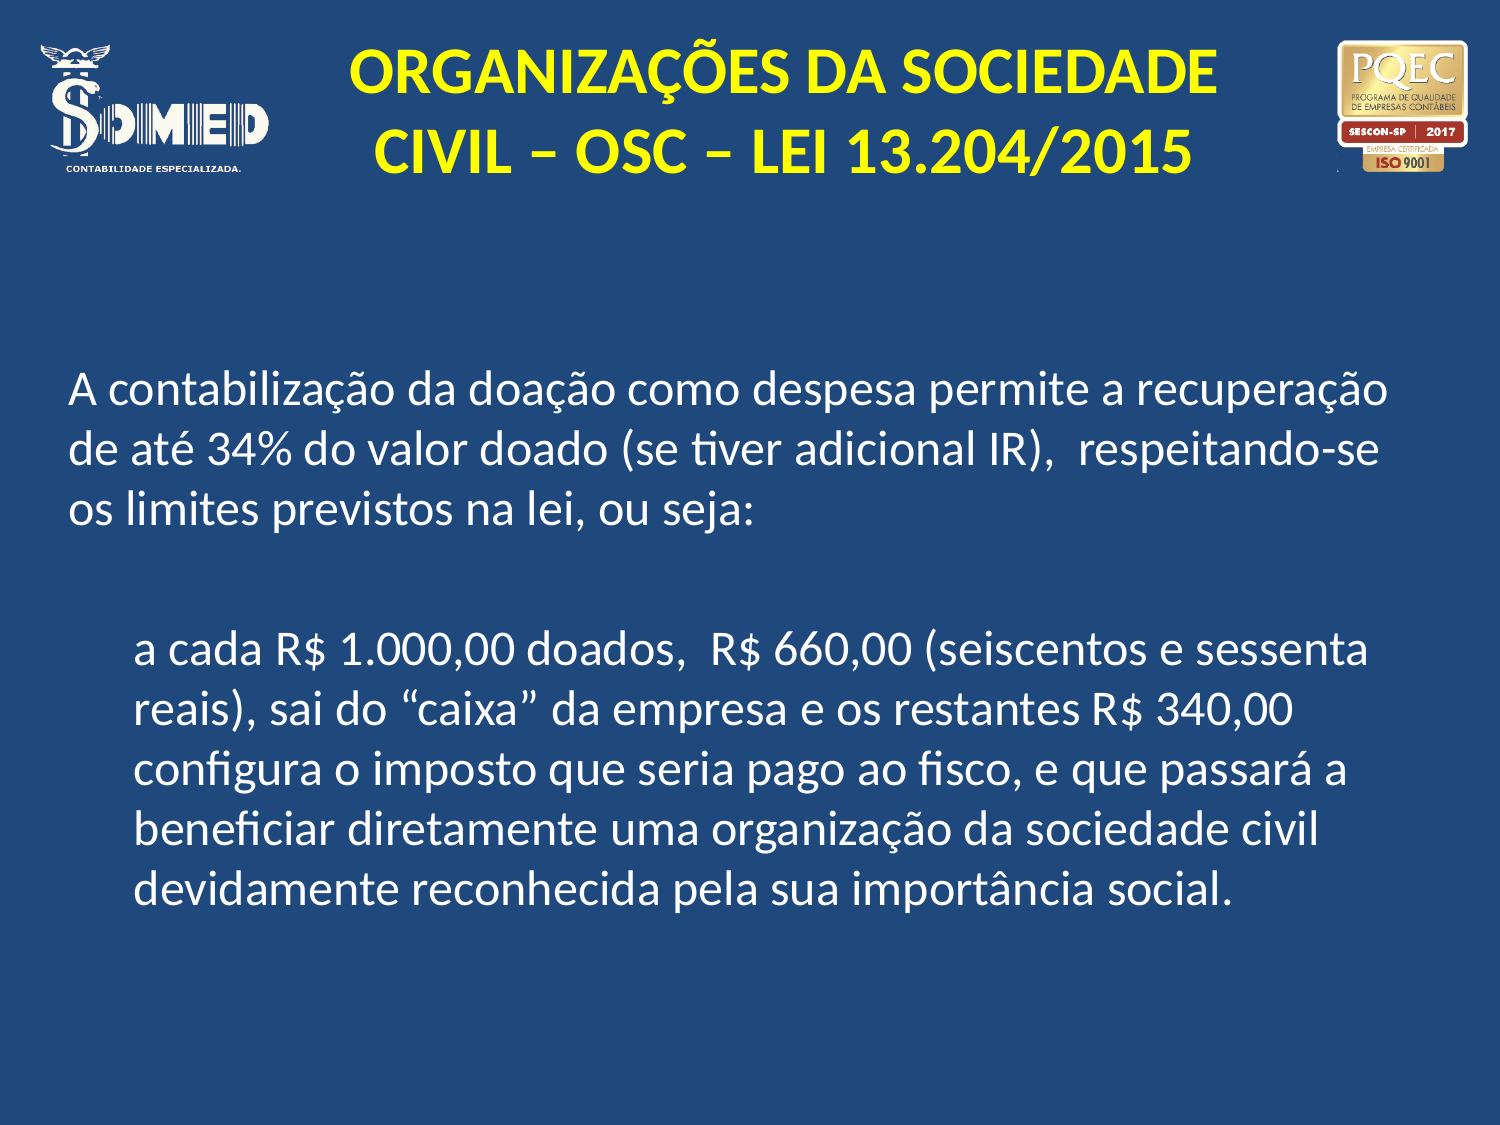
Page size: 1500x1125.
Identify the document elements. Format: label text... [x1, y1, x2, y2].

title ORGANIZAÇÕES DA SOCIEDADE CIVIL – OSC – LEI 13.204/2015 [117, 53, 1468, 241]
picture [1336, 40, 1468, 172]
picture [32, 39, 281, 196]
list A contabilização da doação como despesa permite a recuperação de até 34% do valor doado (se tiver adicional IR), respeitando-se os limites previstos na lei, ou seja: a cada R$ 1.000,00 doados, R$ 660,00 (seiscentos e sessenta reais), sai do “caixa” da empresa e os restantes R$ 340,00 configura o imposto que seria pago ao fisco, e que passará a beneficiar diretamente uma organização da sociedade civil devidamente reconhecida pela sua importância social. [53, 208, 1451, 1094]
